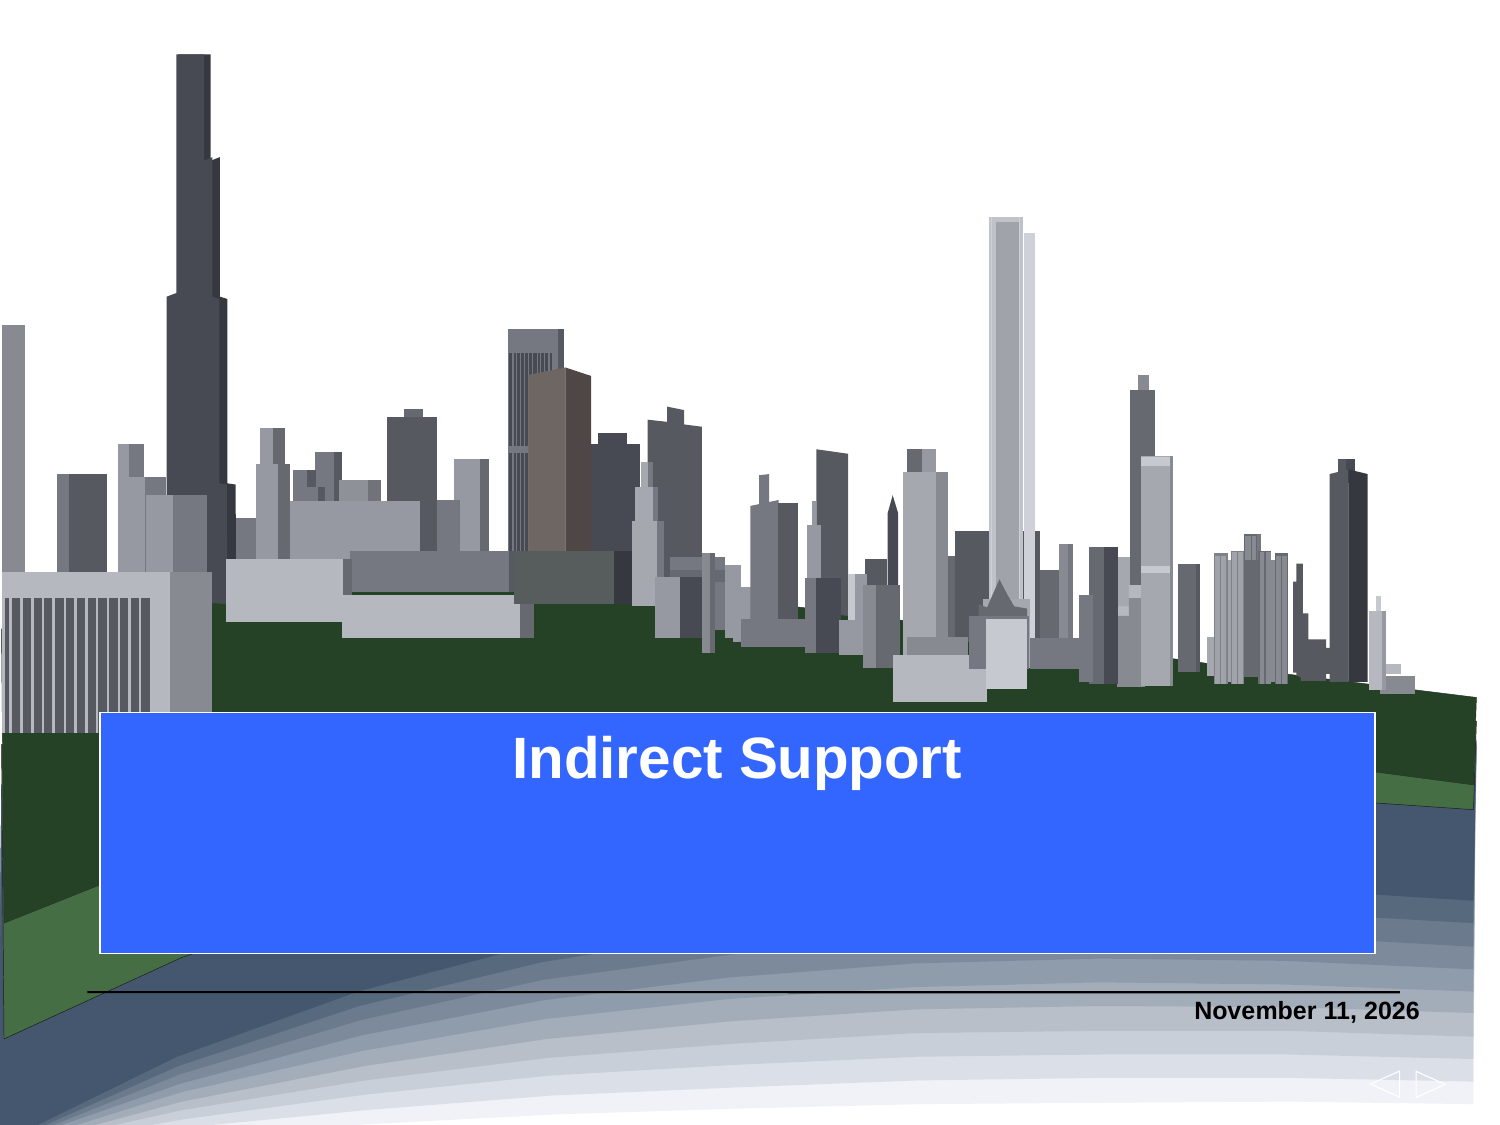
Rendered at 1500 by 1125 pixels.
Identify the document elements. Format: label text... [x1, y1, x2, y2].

title Indirect Support [99, 712, 1376, 954]
